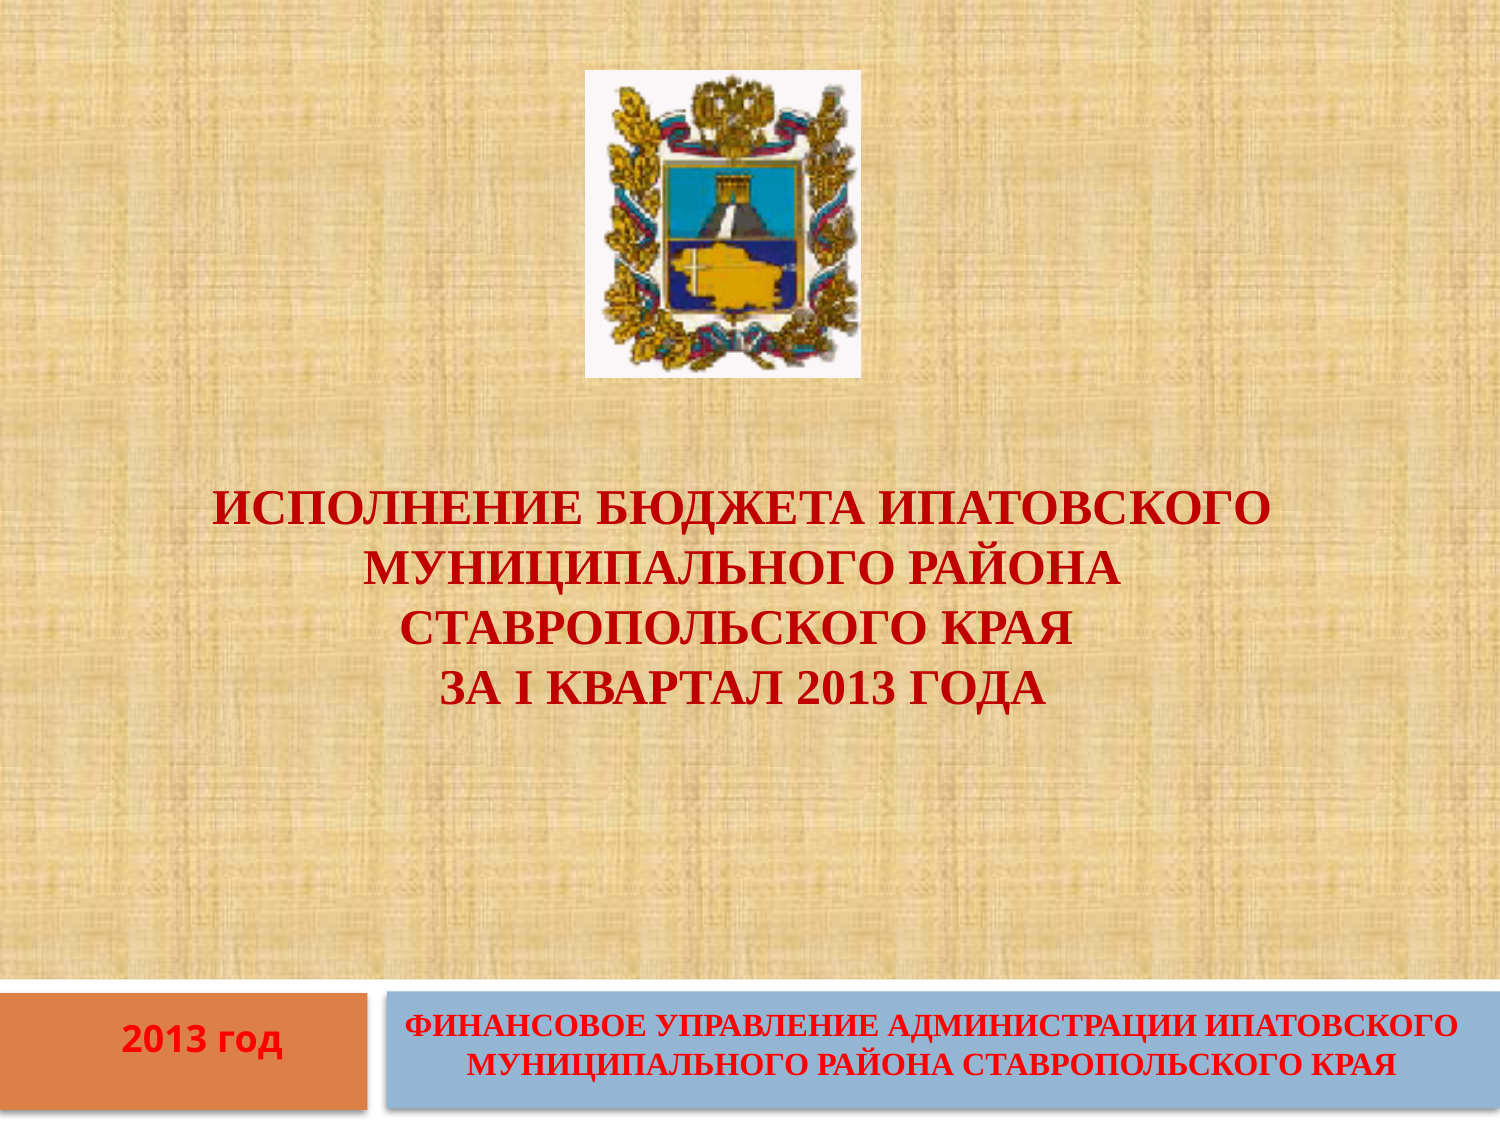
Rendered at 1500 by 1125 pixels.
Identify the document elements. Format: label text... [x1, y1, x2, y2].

picture [0, 0, 1500, 979]
text_box 2013 год [106, 1007, 298, 1068]
subtitle ФИНАНСОВОЕ УПРАВЛЕНИЕ АДМИНИСТРАЦИИ ИПАТОВСКОГО МУНИЦИПАЛЬНОГО РАЙОНА СТАВРОПОЛЬСКОГО КРАЯ [386, 996, 1477, 1090]
title ИСПОЛНЕНИЕ БЮДЖЕТА ИПАТОВСКОГО МУНИЦИПАЛЬНОГО РАЙОНА СТАВРОПОЛЬСКОГО КРАЯ ЗА I КВАРТАЛ 2013 ГОДА [105, 480, 1381, 722]
